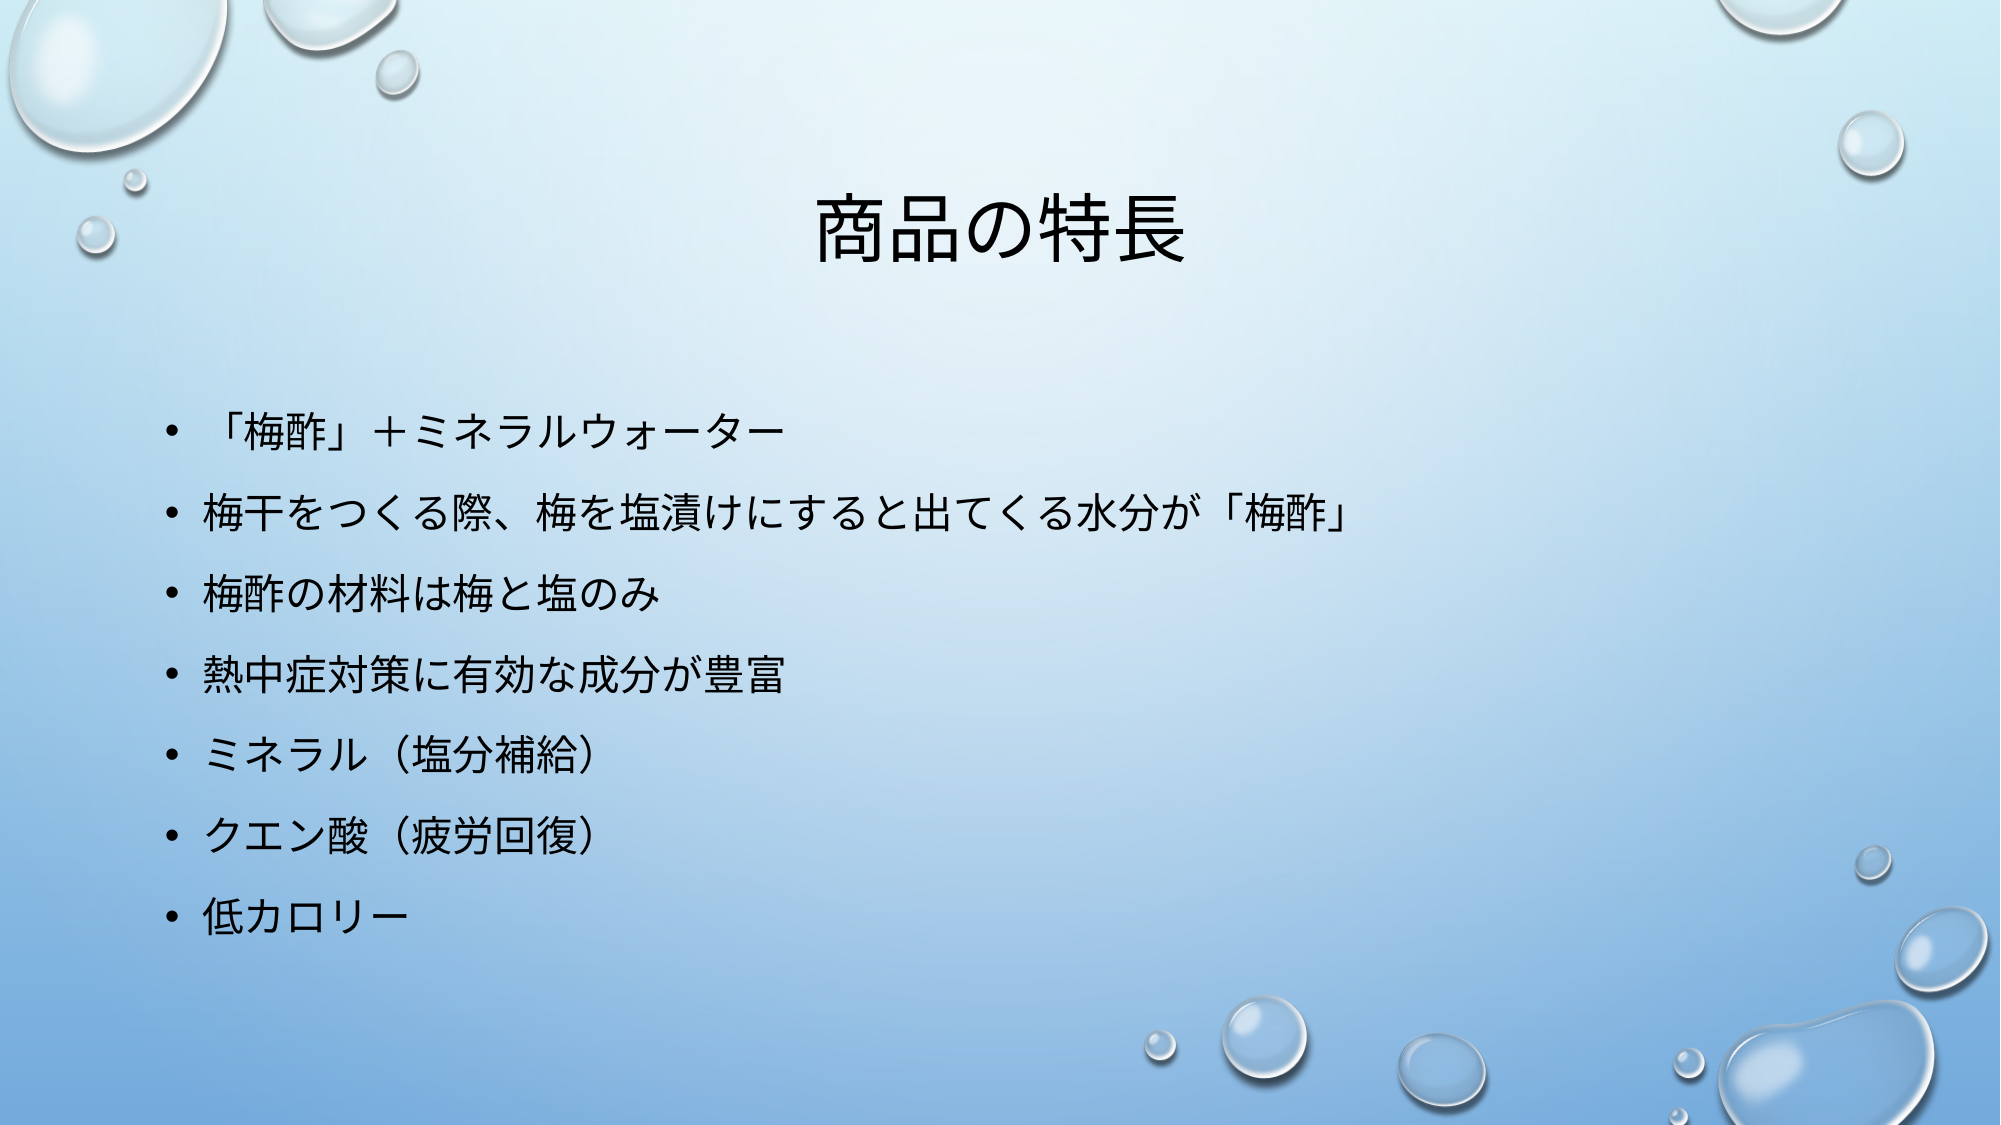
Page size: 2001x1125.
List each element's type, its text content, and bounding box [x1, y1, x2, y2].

picture [0, 0, 2000, 1125]
title 商品の特長 [149, 101, 1851, 364]
list 「梅酢」＋ミネラルウォーター 梅干をつくる際、梅を塩漬けにすると出てくる水分が「梅酢」 梅酢の材料は梅と塩のみ 熱中症対策に有効な成分が豊富 ミネラル（塩分補給） クエン酸（疲労回復） 低カロリー [149, 388, 1850, 950]
